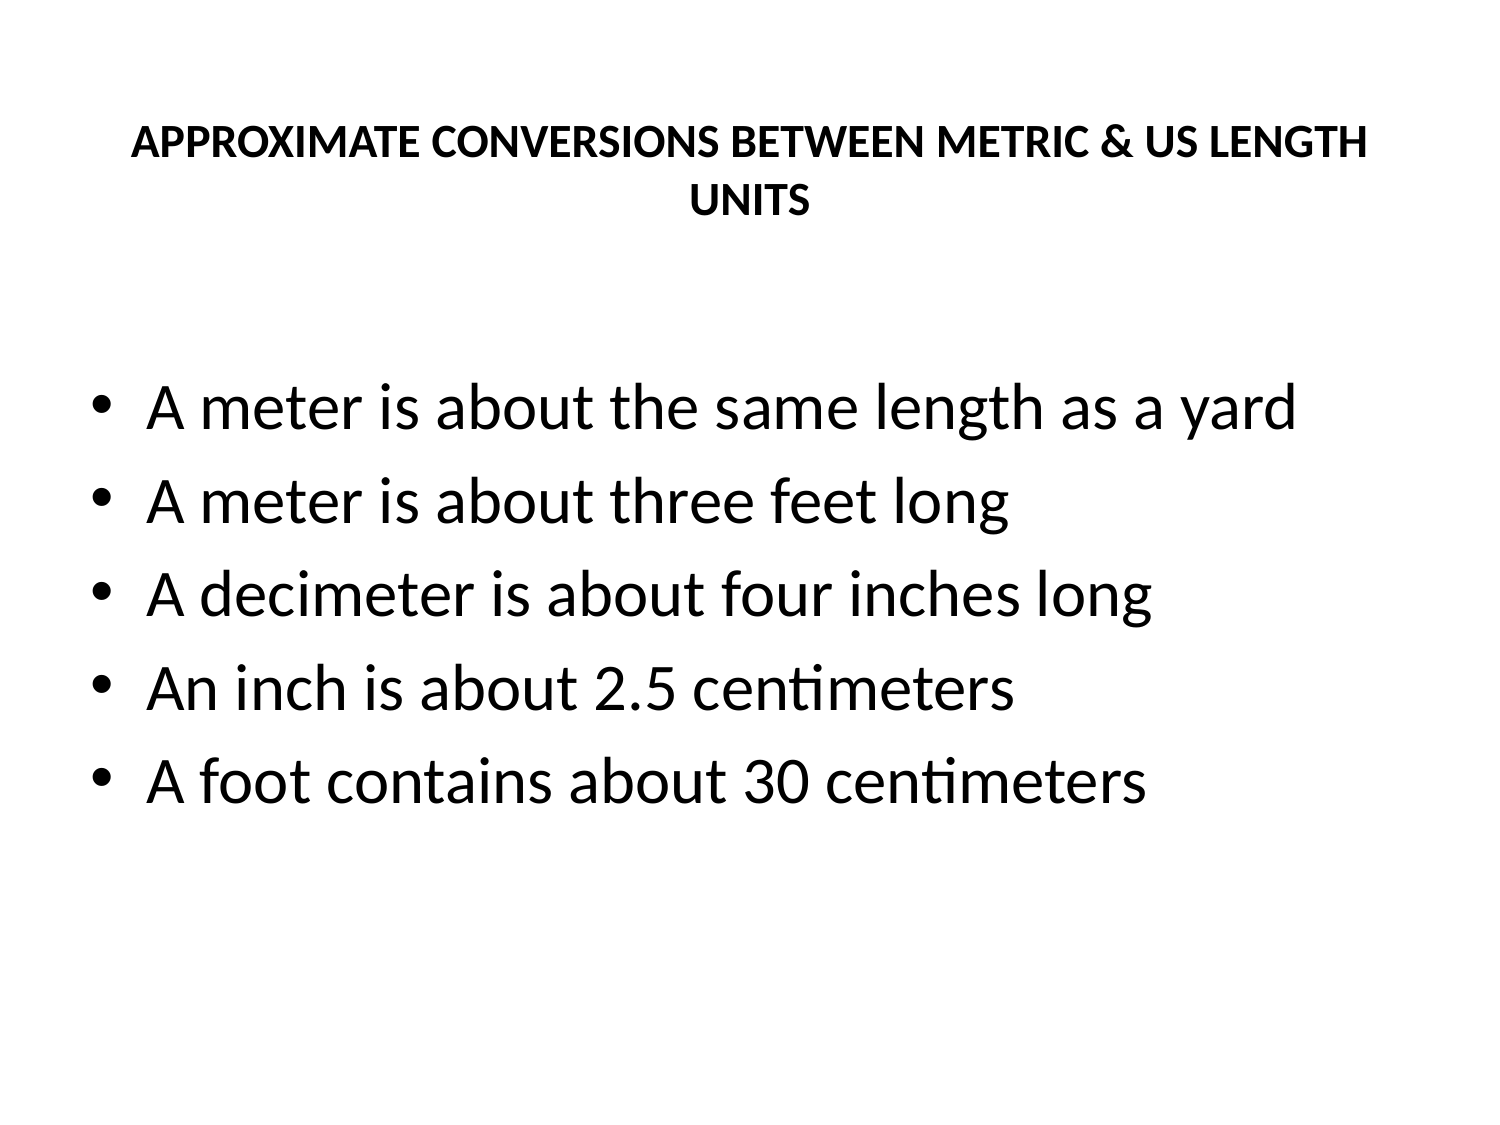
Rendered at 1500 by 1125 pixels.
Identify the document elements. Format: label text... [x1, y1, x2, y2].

list A meter is about the same length as a yard A meter is about three feet long A decimeter is about four inches long An inch is about 2.5 centimeters A foot contains about 30 centimeters [75, 262, 1425, 1005]
title APPROXIMATE CONVERSIONS BETWEEN METRIC & US LENGTH UNITS [75, 45, 1425, 233]
